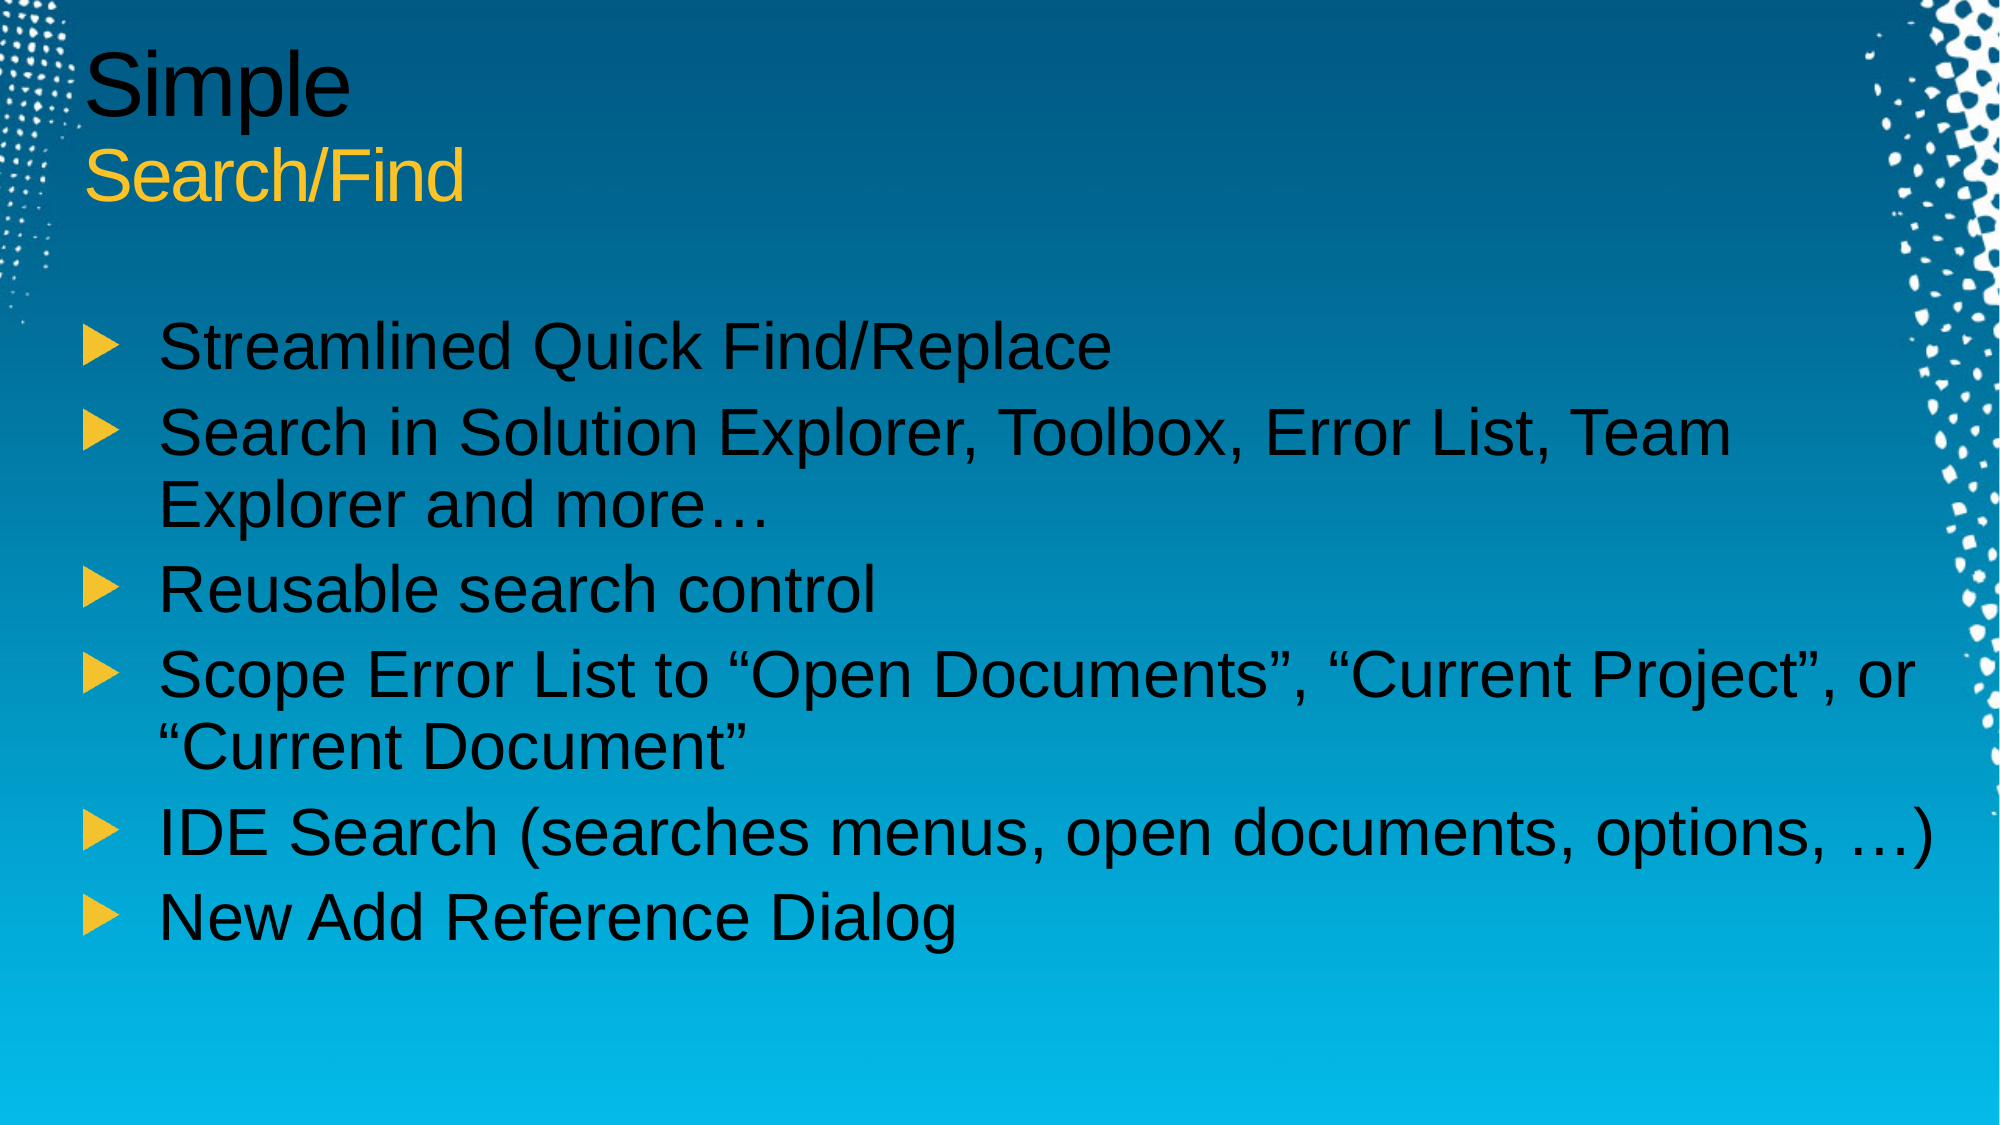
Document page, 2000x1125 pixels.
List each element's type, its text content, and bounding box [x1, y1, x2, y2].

picture [1932, 235, 1943, 241]
picture [0, 155, 5, 163]
picture [1950, 359, 1960, 366]
picture [1963, 278, 1976, 291]
picture [1955, 246, 1965, 256]
picture [1917, 308, 1929, 312]
picture [1929, 27, 1945, 45]
picture [1946, 525, 1956, 533]
picture [18, 13, 26, 19]
picture [84, 895, 117, 934]
picture [1979, 657, 1995, 676]
picture [28, 42, 36, 53]
picture [1957, 187, 1971, 200]
picture [1973, 368, 1982, 380]
picture [1991, 637, 2000, 652]
picture [33, 0, 42, 10]
picture [47, 0, 57, 10]
picture [1922, 200, 1934, 207]
picture [1974, 683, 1985, 694]
picture [1948, 413, 1958, 424]
picture [1945, 213, 1955, 220]
picture [1963, 589, 1976, 607]
picture [54, 76, 60, 83]
picture [1925, 141, 1935, 155]
picture [58, 32, 66, 41]
picture [9, 84, 15, 91]
picture [41, 59, 48, 67]
picture [38, 74, 47, 80]
picture [1942, 269, 1953, 276]
picture [1900, 240, 1912, 254]
picture [1920, 257, 1932, 264]
picture [1955, 557, 1965, 573]
picture [34, 101, 43, 111]
picture [55, 62, 62, 69]
picture [31, 131, 37, 138]
picture [1960, 392, 1970, 403]
picture [33, 116, 40, 124]
picture [1995, 582, 2000, 595]
list Streamlined Quick Find/Replace Search in Solution Explorer, Toolbox, Error List, Team Explorer and more… Reusable search control Scope Error List to “Open Documents”, “Current Project”, or “Current Document” IDE Search (searches menus, open documents, options, …) New Add Reference Dialog [83, 312, 1946, 1125]
picture [3, 10, 11, 18]
picture [1963, 335, 1972, 344]
picture [56, 47, 64, 55]
picture [1930, 291, 1941, 297]
picture [1921, 0, 1934, 8]
picture [1991, 747, 2000, 765]
picture [1917, 164, 1923, 177]
picture [1969, 625, 1985, 642]
picture [18, 0, 29, 6]
picture [0, 24, 9, 33]
picture [0, 40, 9, 45]
picture [1952, 502, 1967, 516]
picture [10, 69, 17, 78]
picture [29, 27, 38, 38]
picture [1984, 349, 1992, 357]
picture [1958, 445, 1968, 460]
picture [1953, 301, 1962, 312]
picture [1925, 87, 1941, 99]
picture [1909, 274, 1920, 291]
picture [1988, 691, 2000, 709]
picture [1970, 426, 1980, 436]
picture [26, 57, 34, 68]
picture [16, 22, 23, 34]
picture [1946, 155, 1961, 167]
picture [84, 653, 117, 692]
picture [1972, 570, 1986, 583]
picture [1935, 0, 2000, 306]
picture [6, 97, 12, 105]
picture [1994, 382, 2000, 391]
picture [33, 88, 42, 97]
picture [16, 143, 21, 151]
picture [1981, 604, 2000, 620]
picture [1935, 177, 1945, 189]
picture [1978, 517, 1987, 527]
picture [1990, 492, 2000, 505]
picture [43, 42, 49, 53]
picture [1982, 714, 1993, 729]
picture [1972, 312, 1985, 322]
picture [1968, 481, 1978, 492]
picture [84, 325, 117, 364]
picture [17, 129, 23, 136]
picture [11, 55, 21, 64]
picture [45, 16, 55, 24]
picture [1946, 324, 1952, 331]
picture [1917, 109, 1924, 119]
picture [1983, 404, 1992, 414]
picture [1988, 547, 2000, 561]
picture [84, 410, 117, 449]
picture [84, 567, 117, 606]
picture [84, 810, 117, 849]
picture [1938, 122, 1950, 133]
picture [1980, 460, 1987, 469]
picture [13, 41, 25, 49]
picture [1911, 223, 1918, 230]
picture [1992, 438, 2000, 448]
picture [1946, 465, 1958, 483]
picture [42, 31, 53, 39]
title Simple Search/Find [83, 37, 1917, 220]
picture [1963, 535, 1977, 550]
picture [24, 72, 32, 79]
picture [30, 14, 40, 23]
picture [1993, 321, 2000, 339]
